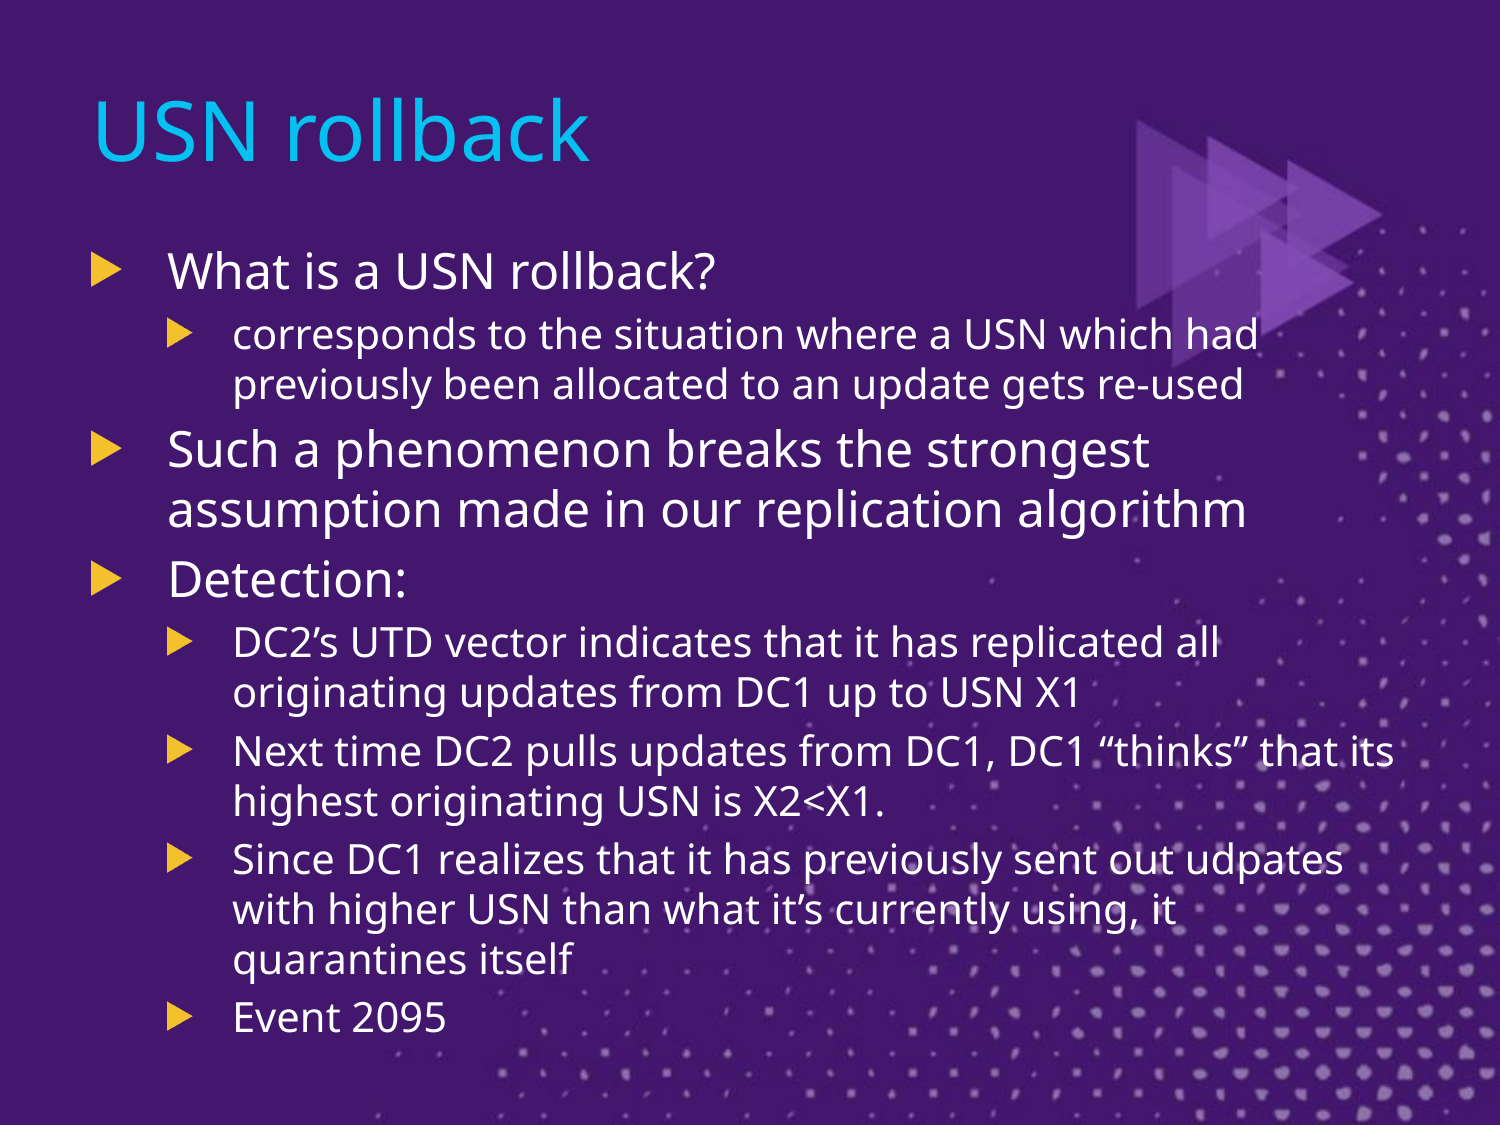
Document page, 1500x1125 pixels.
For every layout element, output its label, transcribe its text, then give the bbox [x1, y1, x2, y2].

picture [0, 0, 1500, 1125]
title USN rollback [76, 78, 1449, 179]
list What is a USN rollback? corresponds to the situation where a USN which had previously been allocated to an update gets re-used Such a phenomenon breaks the strongest assumption made in our replication algorithm Detection: DC2’s UTD vector indicates that it has replicated all originating updates from DC1 up to USN X1 Next time DC2 pulls updates from DC1, DC1 “thinks” that its highest originating USN is X2<X1. Since DC1 realizes that it has previously sent out udpates with higher USN than what it’s currently using, it quarantines itself Event 2095 [76, 231, 1436, 560]
